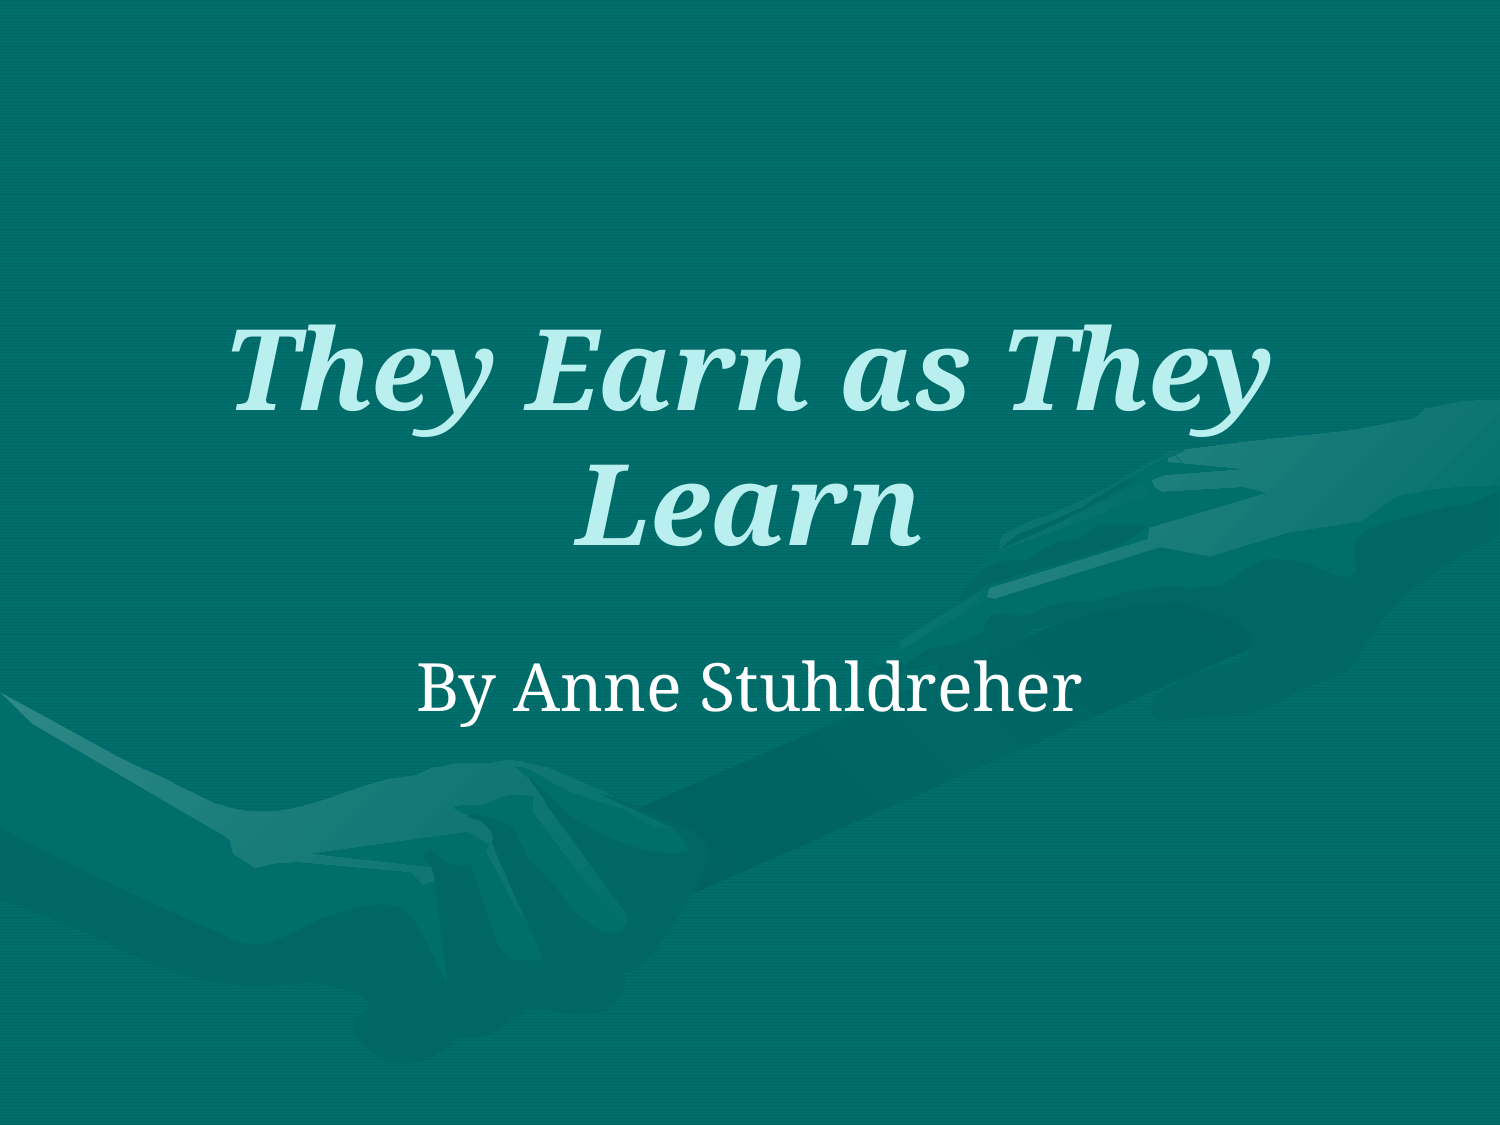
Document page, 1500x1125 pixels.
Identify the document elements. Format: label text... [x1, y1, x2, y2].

title They Earn as They Learn [112, 289, 1388, 576]
subtitle By Anne Stuhldreher [224, 637, 1276, 926]
